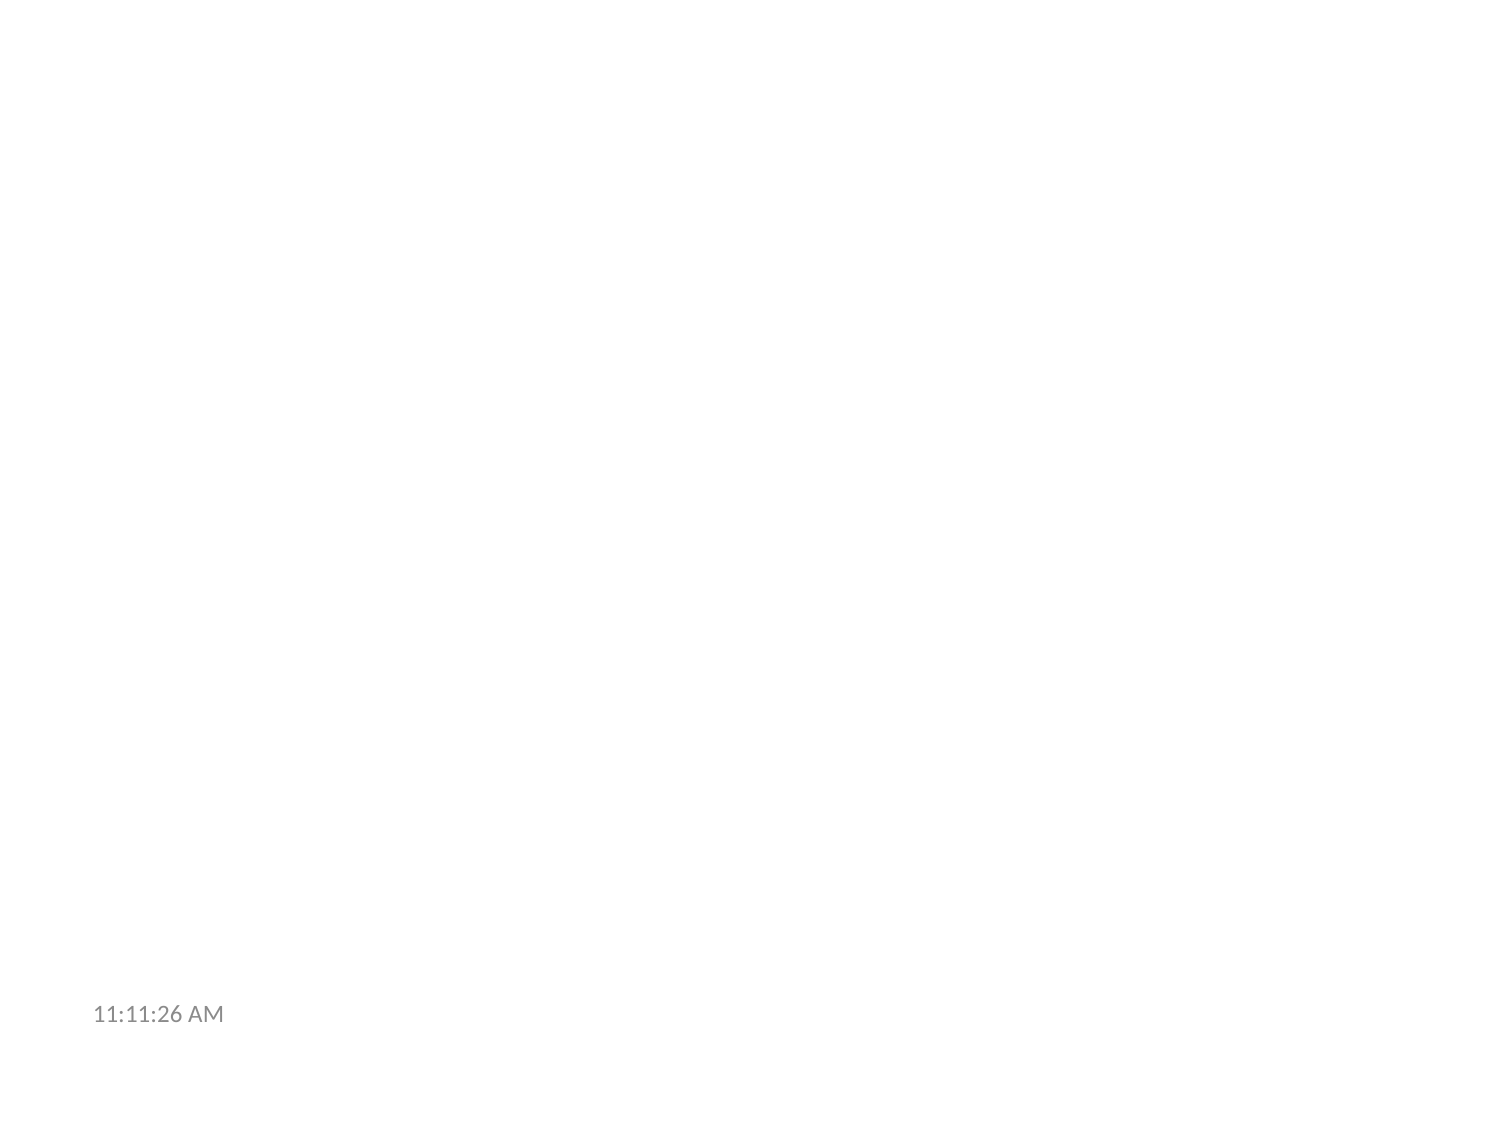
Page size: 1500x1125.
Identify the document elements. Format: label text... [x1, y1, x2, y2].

text_box 3:35:09 PM [77, 982, 428, 1043]
